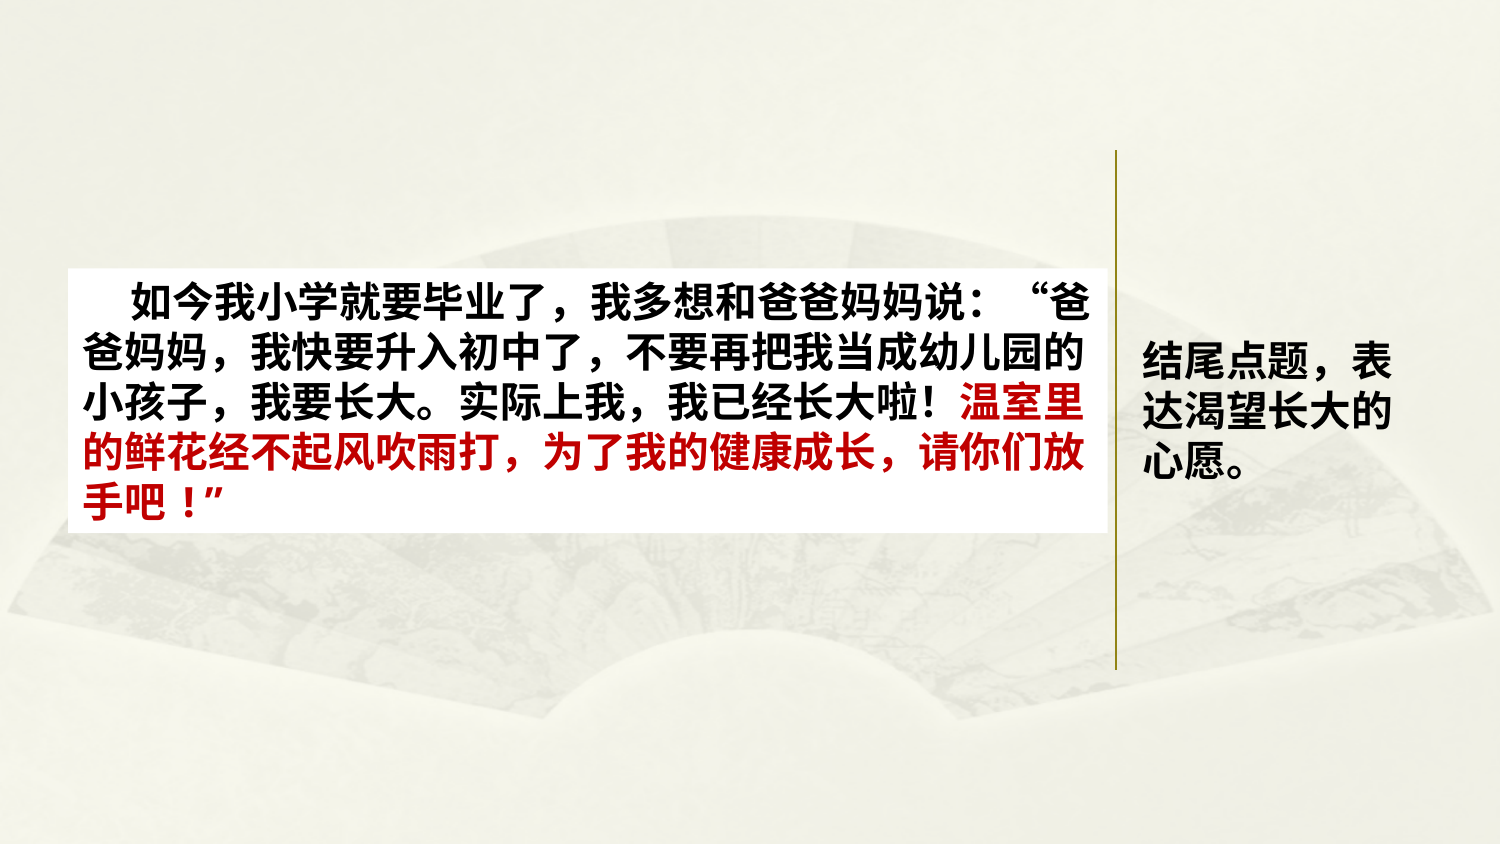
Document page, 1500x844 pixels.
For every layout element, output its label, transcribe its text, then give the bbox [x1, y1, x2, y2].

text_box 如今我小学就要毕业了，我多想和爸爸妈妈说：“爸爸妈妈，我快要升入初中了，不要再把我当成幼儿园的小孩子，我要长大。实际上我，我已经长大啦！温室里的鲜花经不起风吹雨打，为了我的健康成长，请你们放手吧!” [68, 268, 1108, 534]
text_box 结尾点题，表达渴望长大的心愿。 [1128, 327, 1424, 493]
